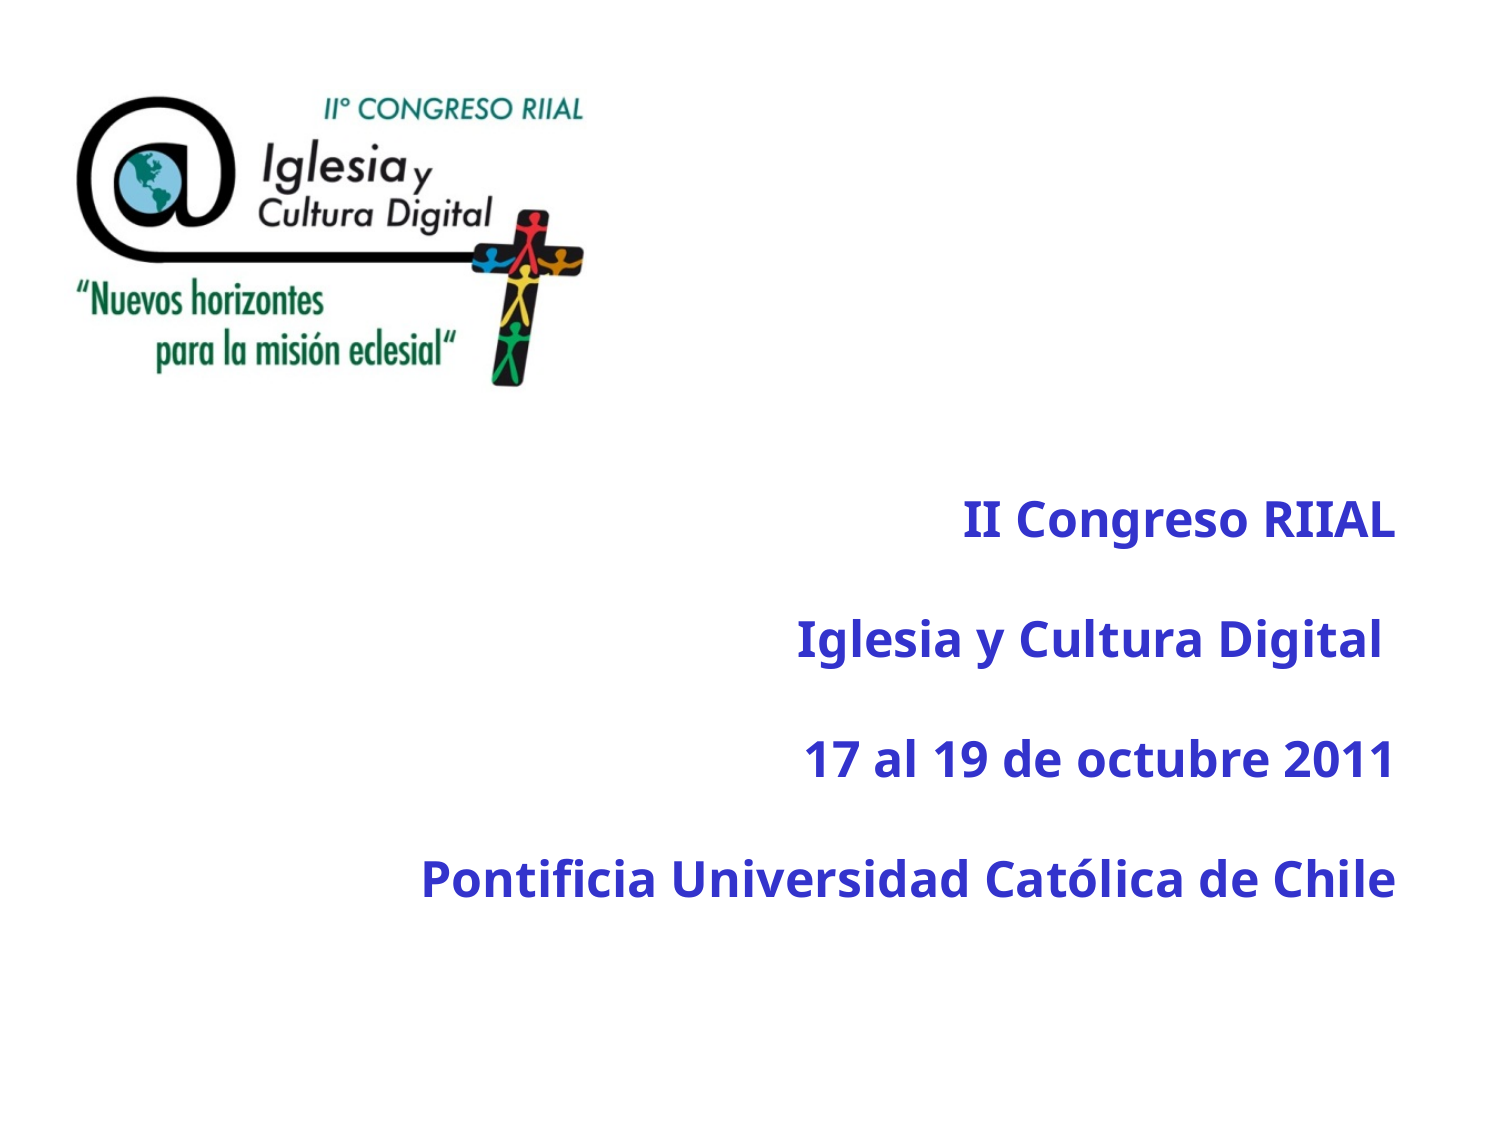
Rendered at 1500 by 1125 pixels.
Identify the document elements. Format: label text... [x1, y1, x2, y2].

text_box II Congreso RIIAL Iglesia y Cultura Digital 17 al 19 de octubre 2011 Pontificia Universidad Católica de Chile [325, 479, 1413, 915]
picture [64, 89, 587, 398]
